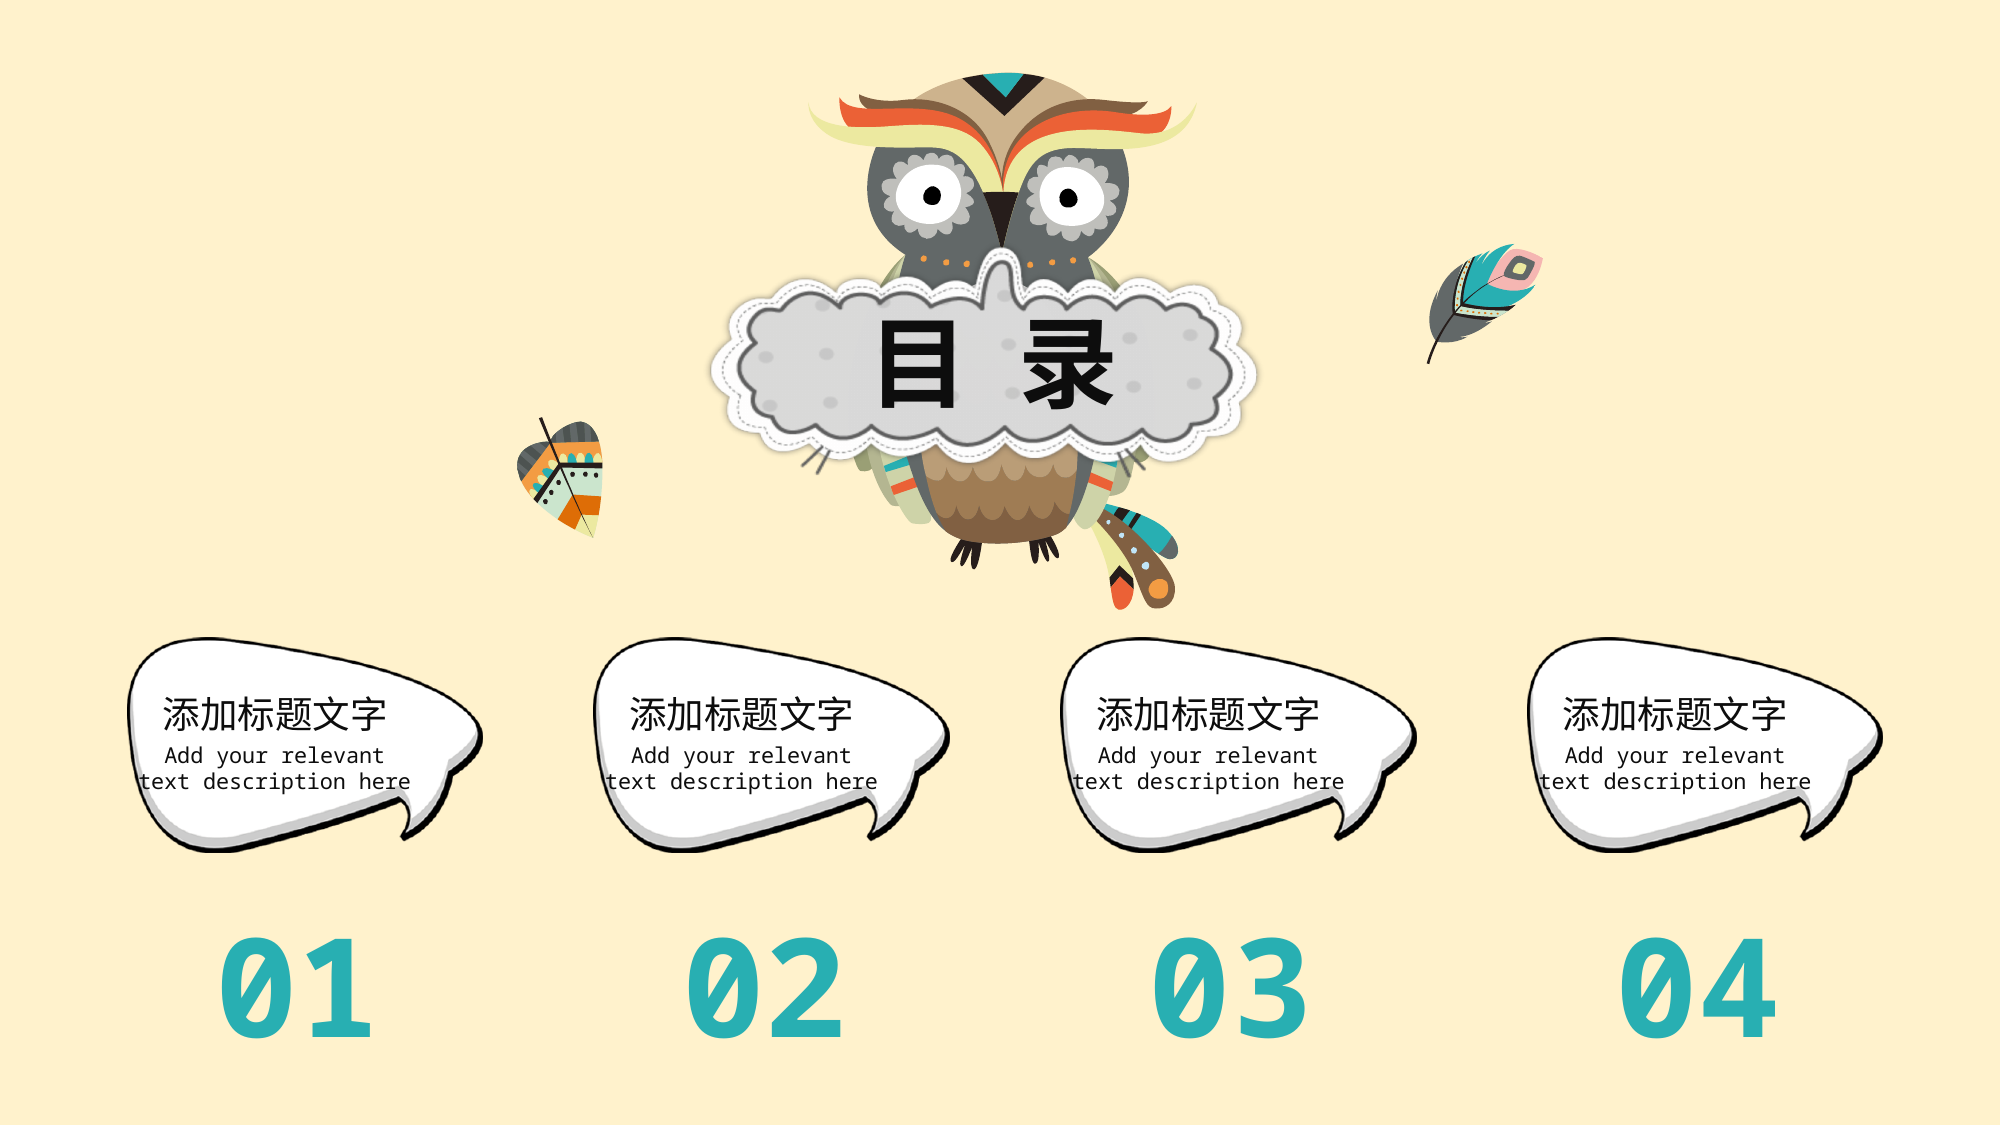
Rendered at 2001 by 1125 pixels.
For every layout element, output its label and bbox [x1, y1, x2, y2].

picture [517, 417, 603, 538]
text_box [528, 637, 955, 1075]
text_box [61, 637, 489, 1075]
text_box [699, 72, 1269, 610]
text_box [995, 637, 1422, 1075]
text_box [1462, 637, 1889, 1075]
picture [1434, 232, 1519, 381]
